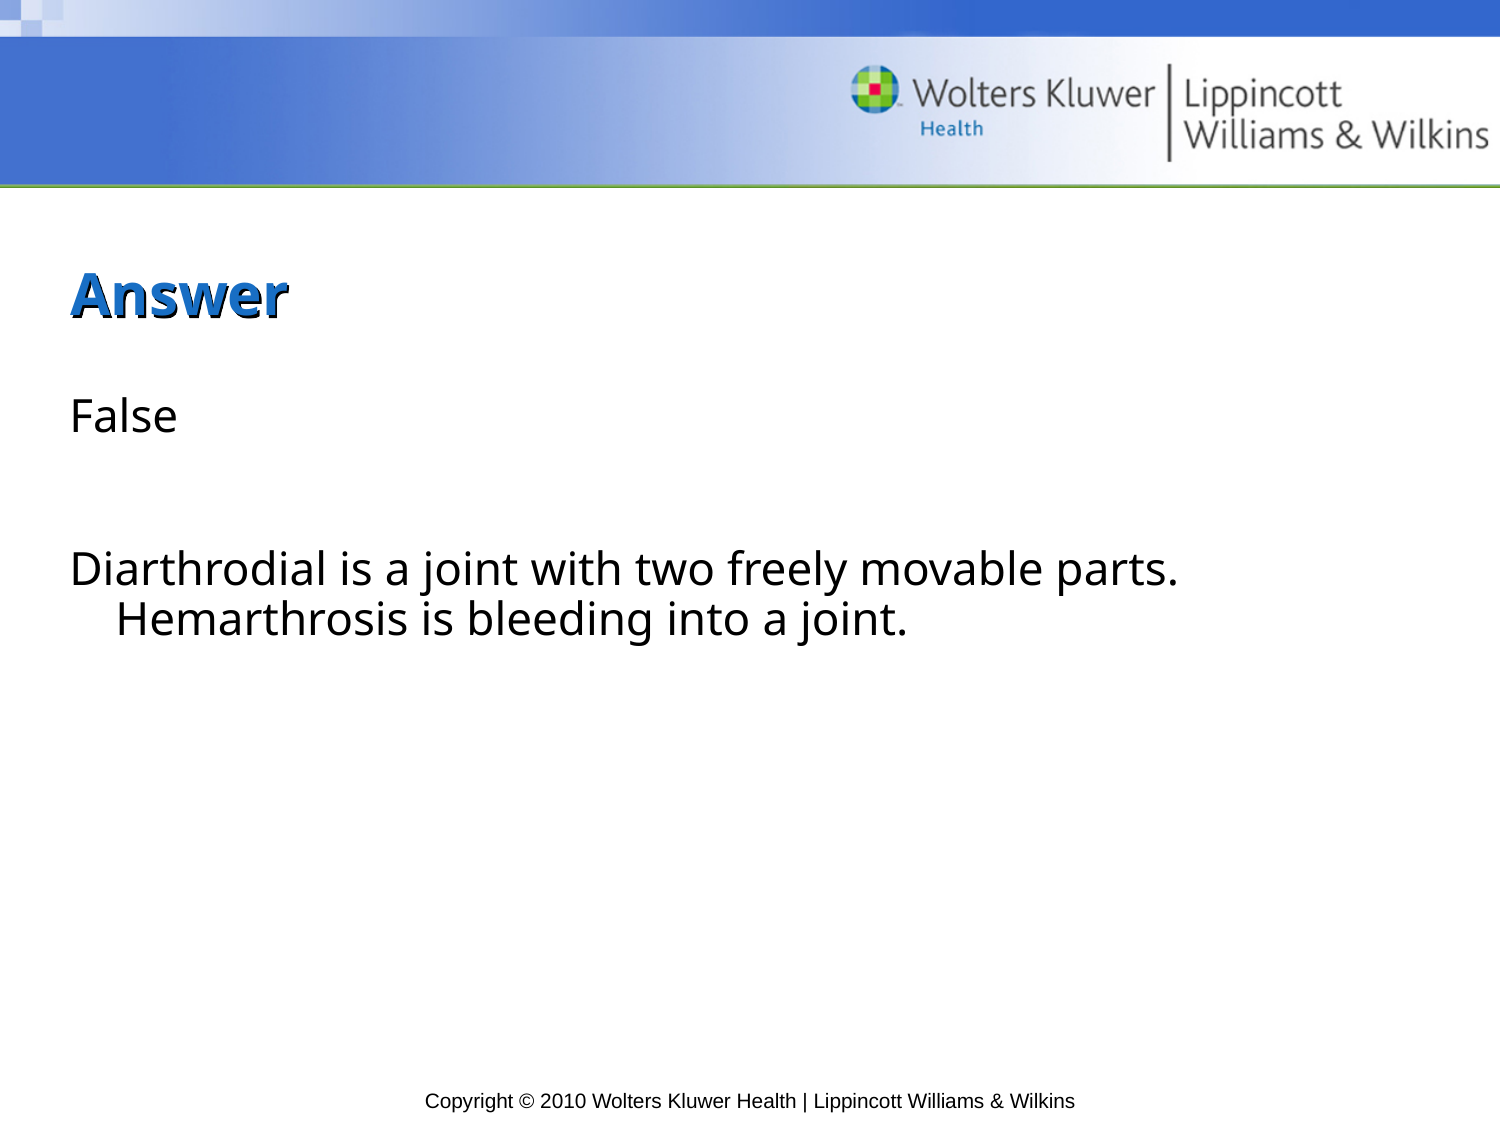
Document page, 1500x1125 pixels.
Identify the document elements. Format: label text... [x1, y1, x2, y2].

list False Diarthrodial is a joint with two freely movable parts. Hemarthrosis is bleeding into a joint. [53, 384, 1468, 1088]
title Answer [70, 264, 1470, 329]
picture [0, 0, 1500, 188]
